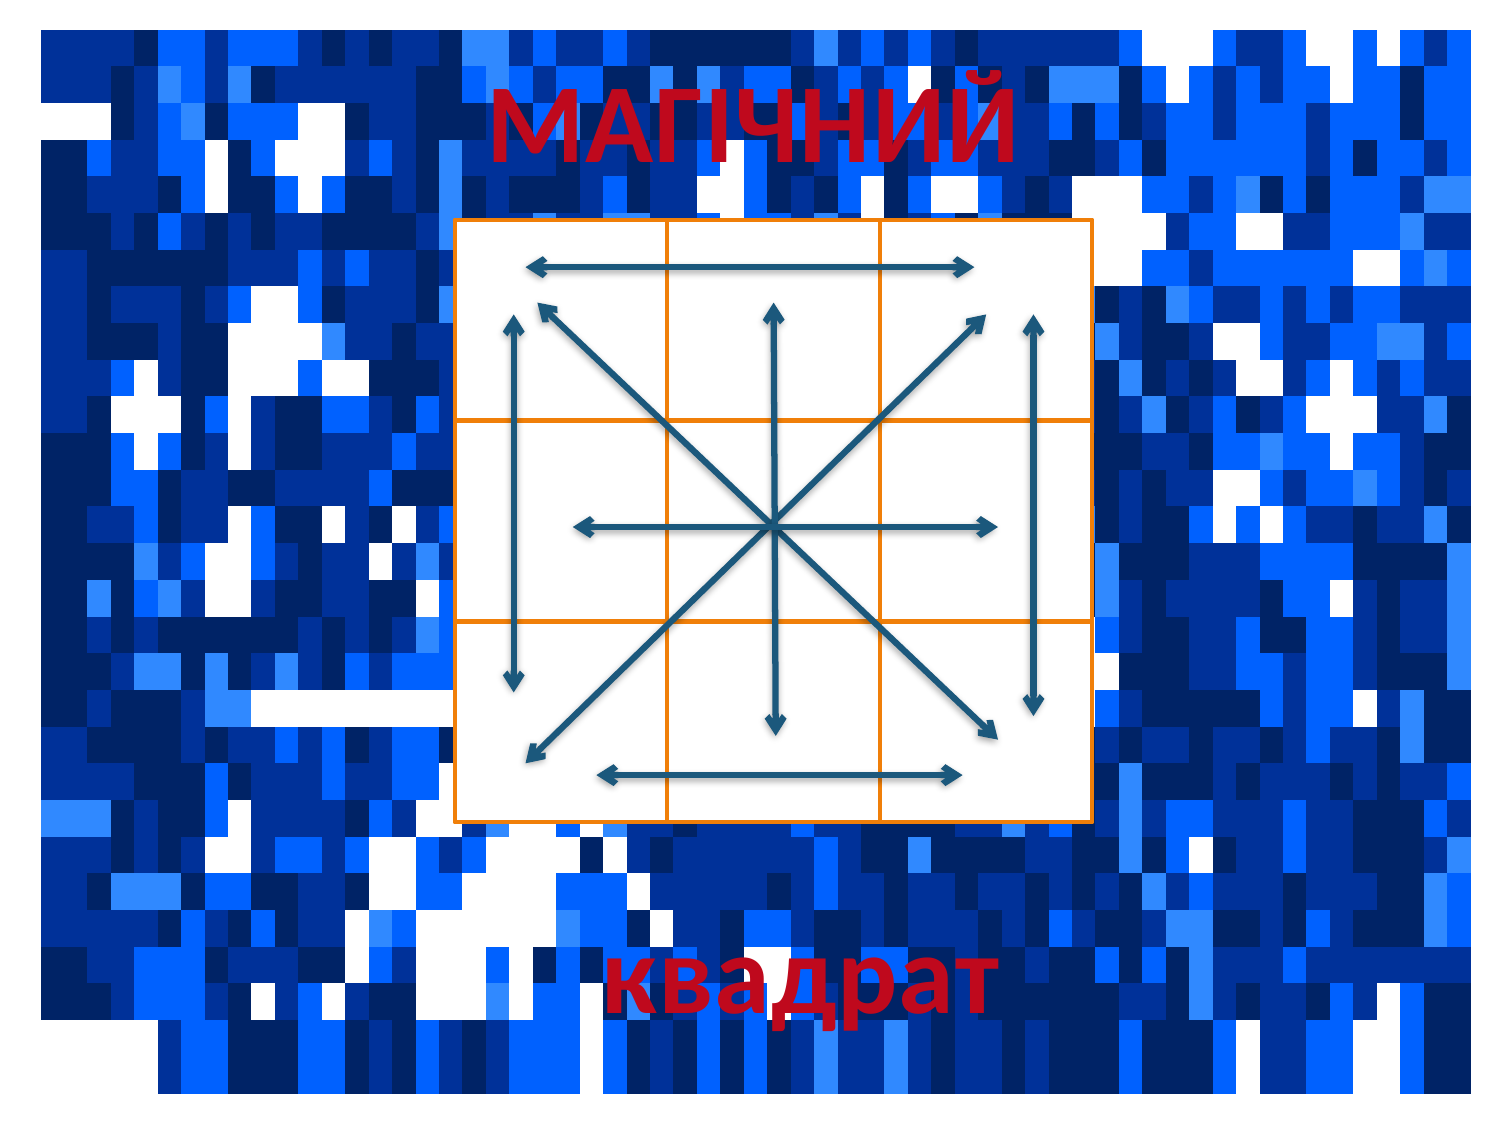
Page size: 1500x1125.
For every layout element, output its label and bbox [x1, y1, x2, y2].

text_box [513, 266, 1034, 776]
text_box [454, 219, 1093, 823]
picture [41, 30, 1471, 1095]
